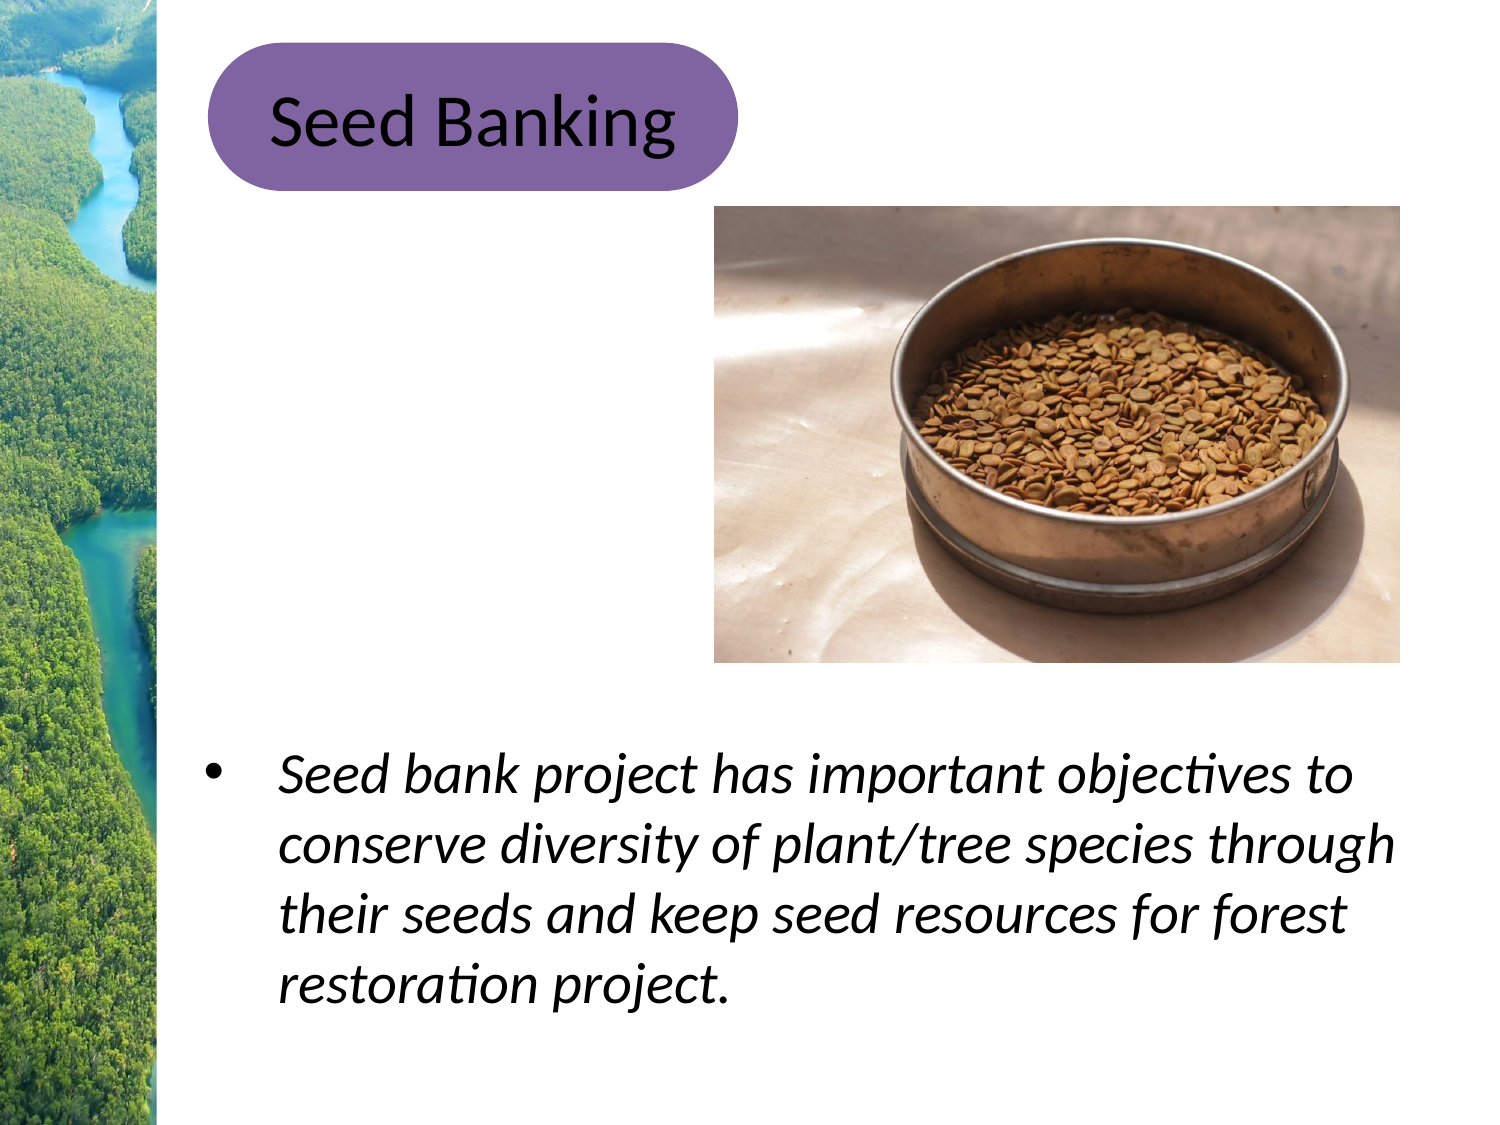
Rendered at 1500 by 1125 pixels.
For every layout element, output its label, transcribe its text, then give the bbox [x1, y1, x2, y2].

text_box Seed bank project has important objectives to conserve diversity of plant/tree species through their seeds and keep seed resources for forest restoration project. [188, 727, 1442, 1023]
picture [714, 205, 1400, 664]
picture [0, 0, 157, 1125]
text_box Seed Banking [207, 42, 739, 191]
